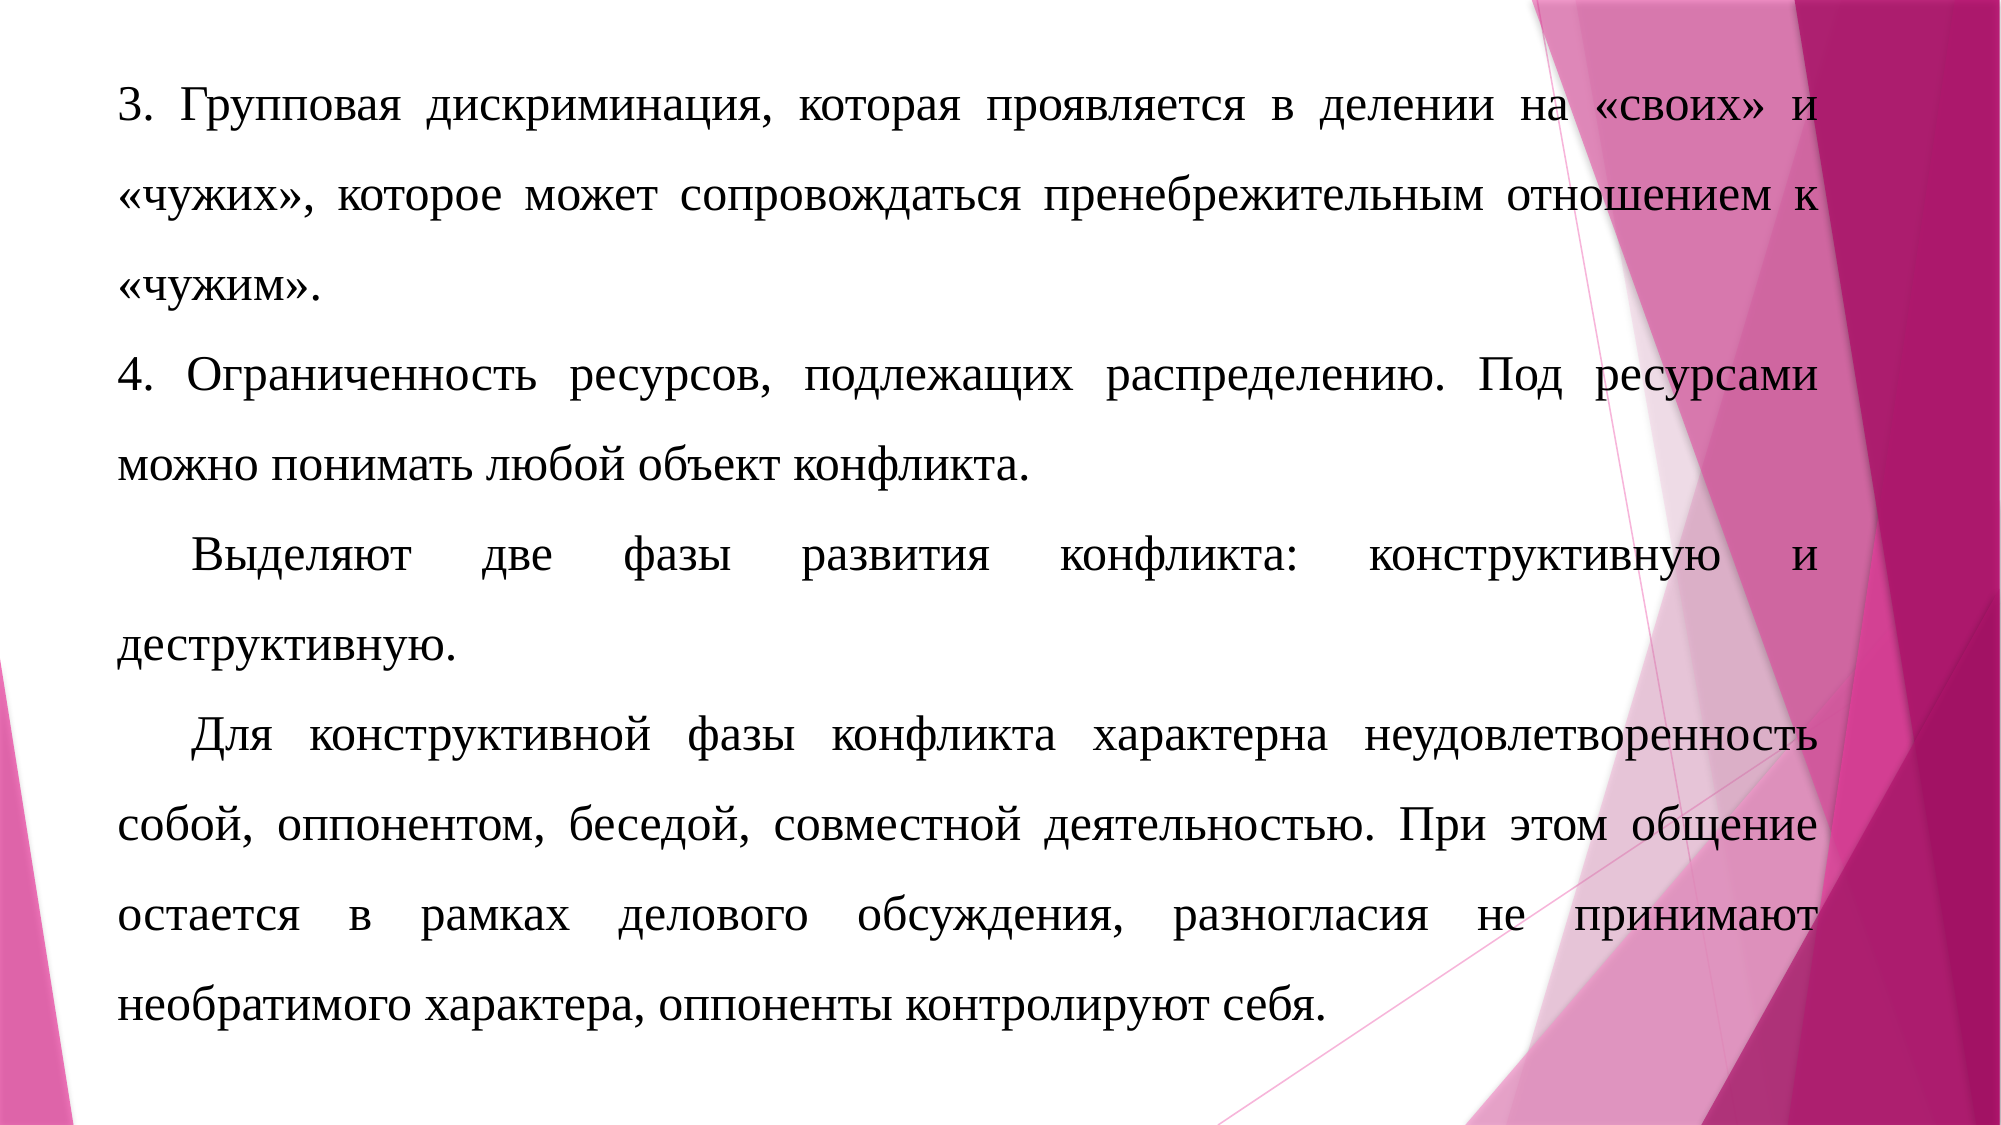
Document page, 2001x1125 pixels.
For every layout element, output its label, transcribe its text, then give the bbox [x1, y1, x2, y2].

text_box 3. Групповая дискриминация, которая проявляется в делении на «своих» и «чужих», которое может сопровождаться пренебрежительным отношением к «чужим». 4. Ограниченность ресурсов, подлежащих распределению. Под ресурсами можно понимать любой объект конфликта. Выделяют две фазы развития конфликта: конструктивную и деструктивную. Для конструктивной фазы конфликта характерна неудовлетворенность собой, оппонентом, беседой, совместной деятельностью. При этом общение остается в рамках делового обсуждения, разногласия не принимают необратимого характера, оппоненты контролируют себя. [102, 32, 1834, 1038]
